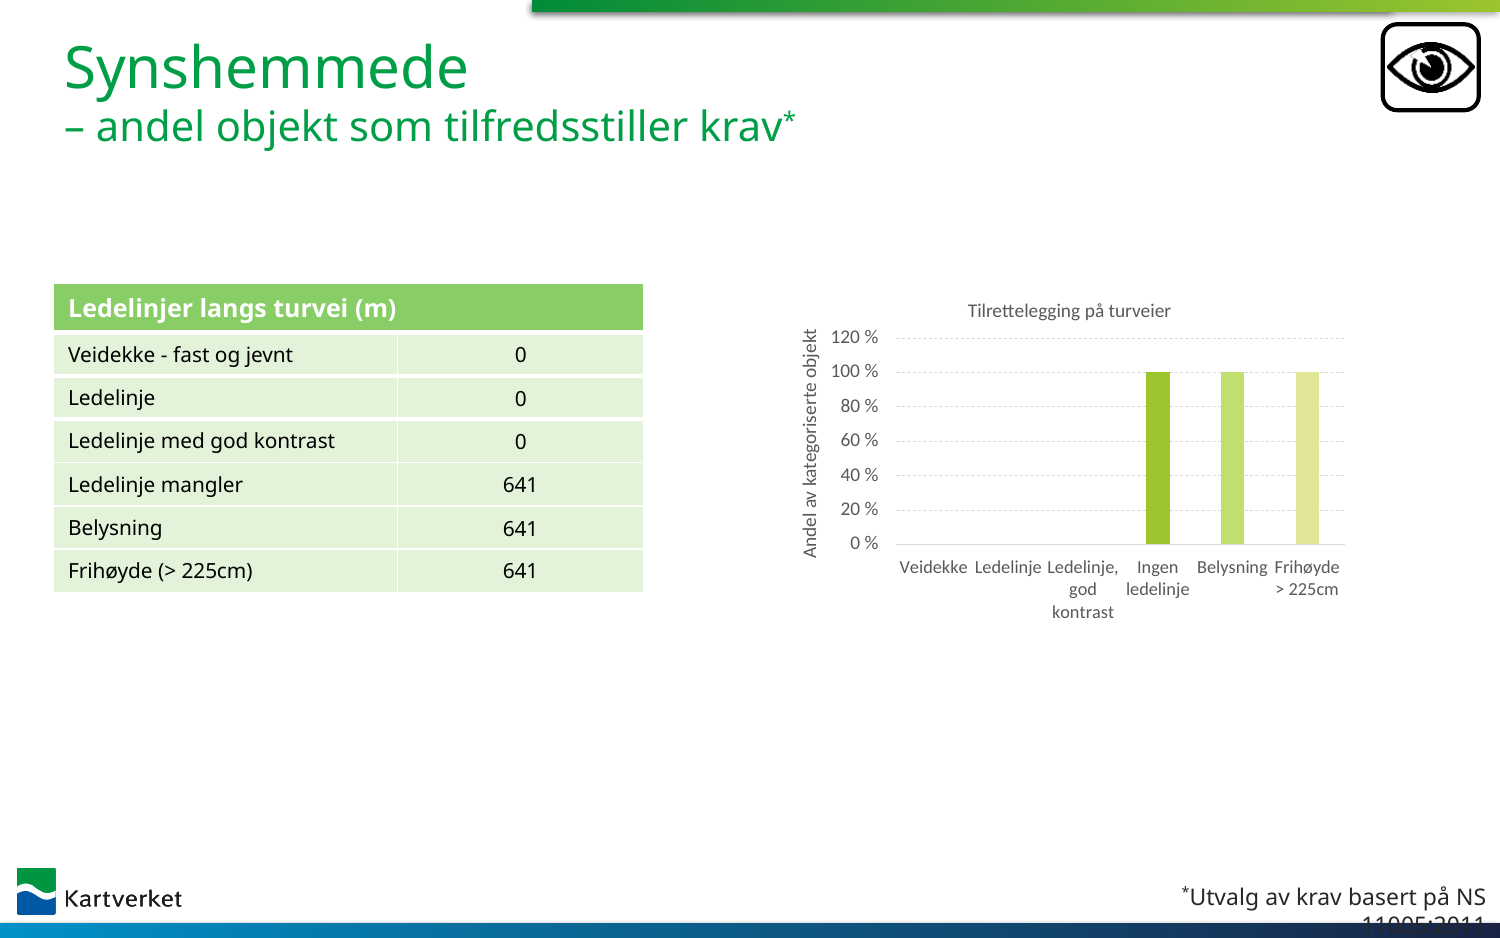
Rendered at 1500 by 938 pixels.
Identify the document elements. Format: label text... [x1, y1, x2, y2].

table_cell 641 [398, 550, 643, 592]
table_cell 641 [398, 463, 643, 505]
table_cell Frihøyde (> 225cm) [54, 550, 397, 592]
table_cell Ledelinje [54, 378, 397, 417]
table_cell Belysning [54, 507, 397, 548]
table_header Ledelinjer langs turvei (m) [54, 284, 643, 330]
table_cell 0 [398, 421, 643, 462]
table_cell 641 [398, 507, 643, 548]
table_cell Ledelinje mangler [54, 463, 397, 505]
text_box *Utvalg av krav basert på NS 11005:2011 [1068, 873, 1500, 938]
table_cell 0 [398, 378, 643, 417]
picture [791, 291, 1348, 630]
text_box Synshemmede – andel objekt som tilfredsstiller krav* [49, 24, 1431, 158]
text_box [1382, 24, 1480, 111]
table_cell 0 [398, 335, 643, 374]
table_cell Ledelinje med god kontrast [54, 421, 397, 462]
table_cell Veidekke - fast og jevnt [54, 335, 397, 374]
